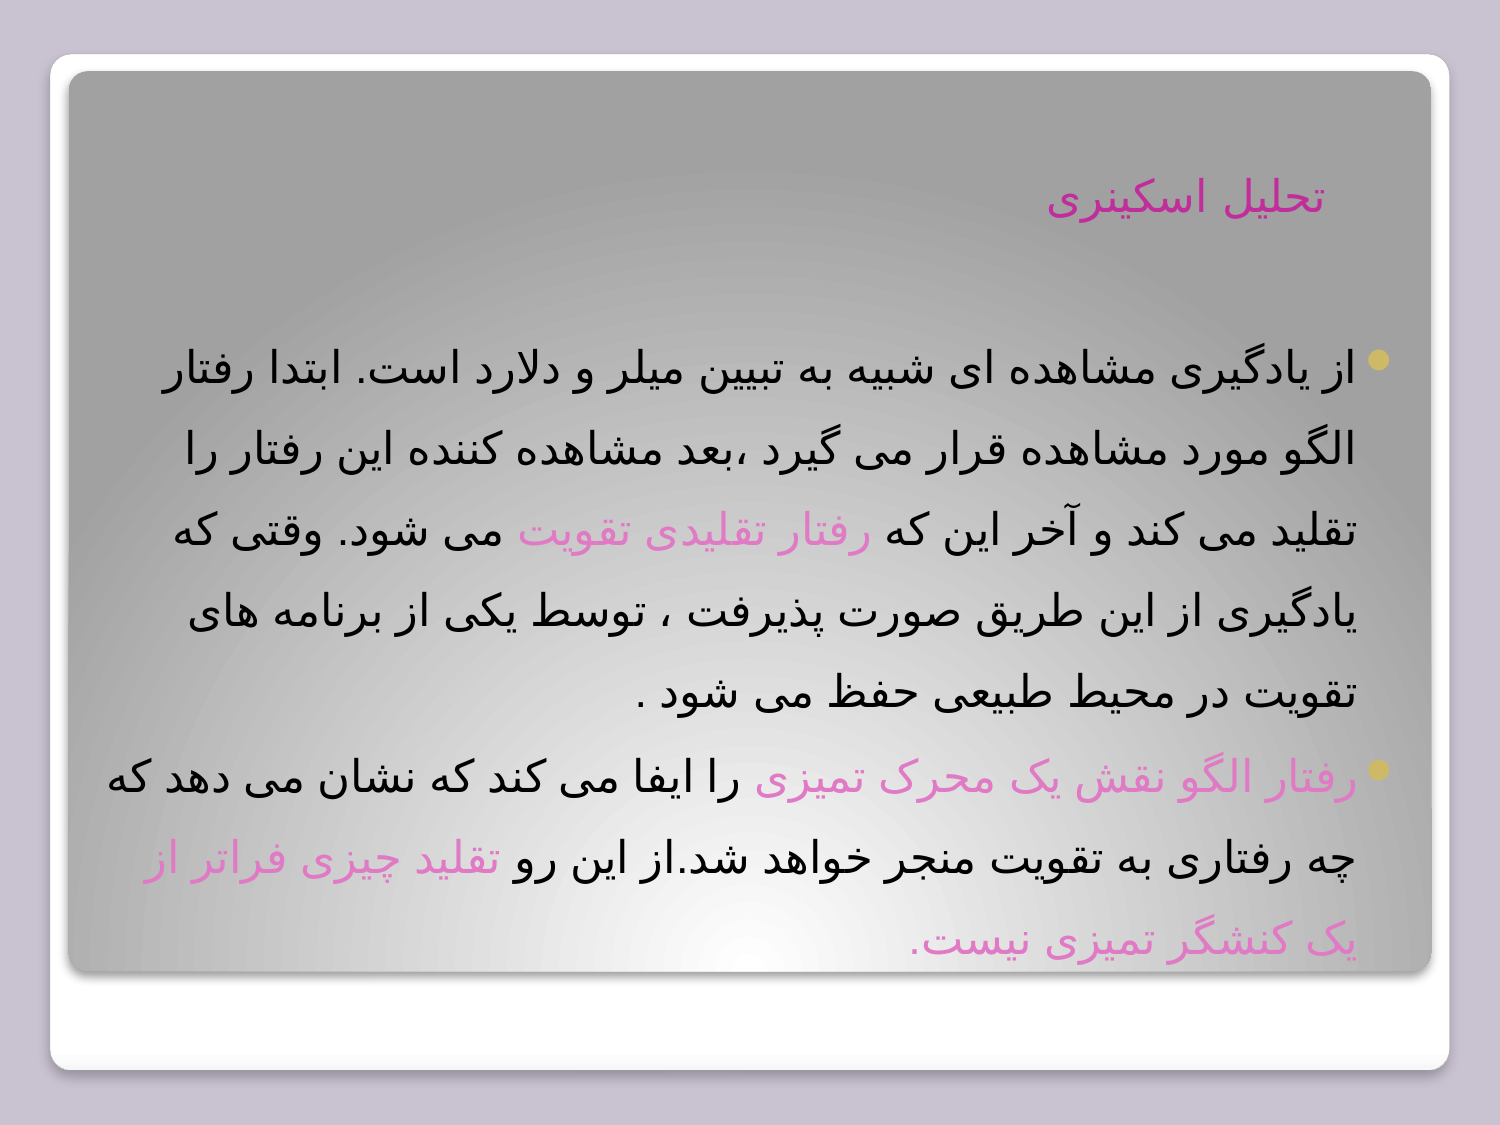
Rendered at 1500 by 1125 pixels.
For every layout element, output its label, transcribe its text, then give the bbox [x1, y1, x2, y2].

list تحلیل اسکینری از یادگیری مشاهده ای شبیه به تبیین میلر و دلارد است. ابتدا رفتار الگو مورد مشاهده قرار می گیرد ،بعد مشاهده کننده این رفتار را تقلید می کند و آخر این که رفتار تقلیدی تقویت می شود. وقتی که یادگیری از این طریق صورت پذیرفت ، توسط یکی از برنامه های تقویت در محیط طبیعی حفظ می شود . رفتار الگو نقش یک محرک تمیزی را ایفا می کند که نشان می دهد که چه رفتاری به تقویت منجر خواهد شد.از این رو تقلید چیزی فراتر از یک کنشگر تمیزی نیست. [75, 125, 1413, 975]
